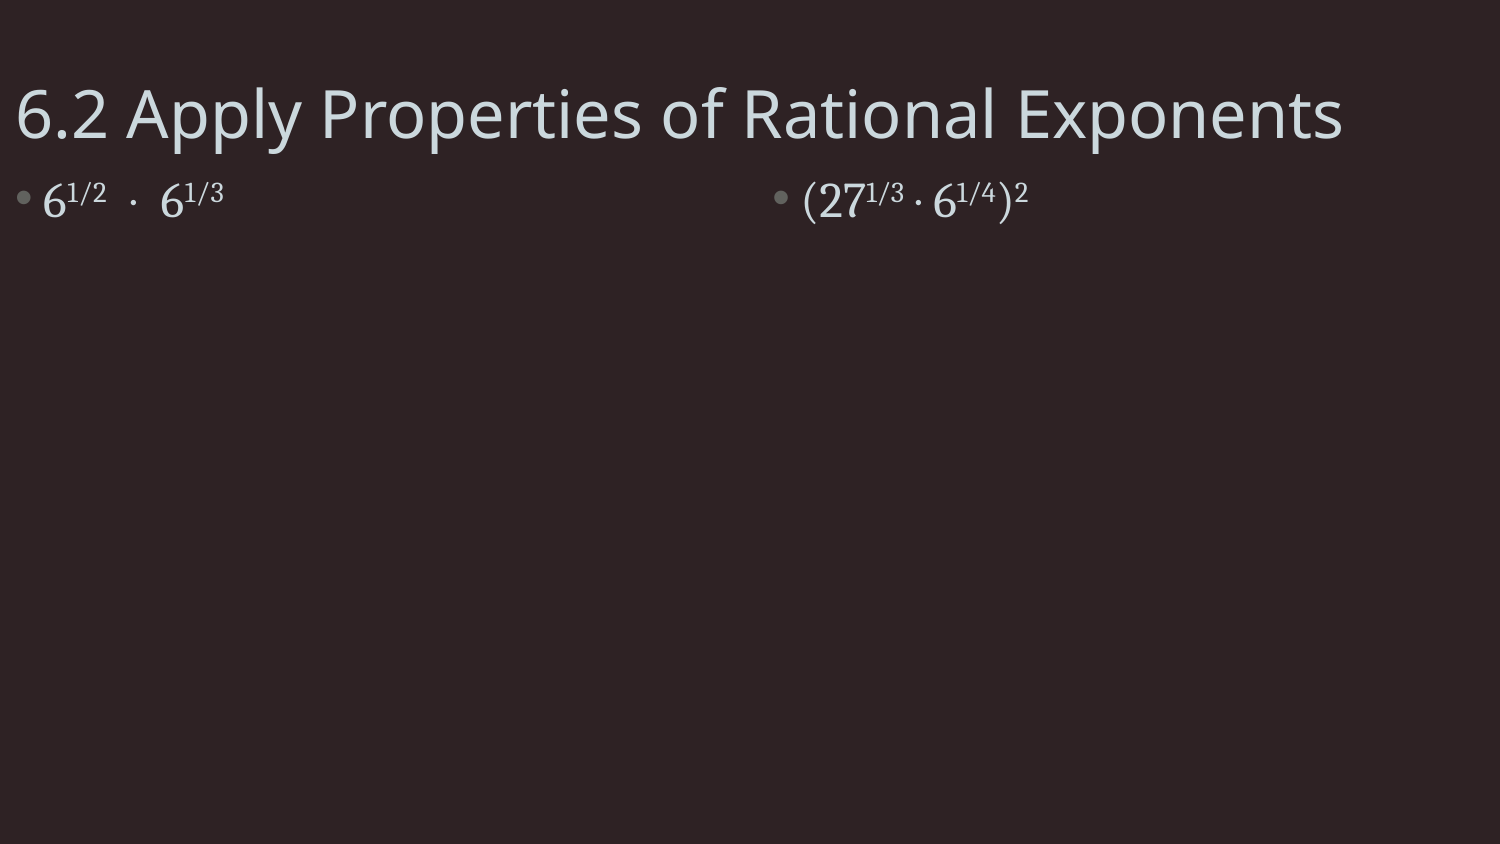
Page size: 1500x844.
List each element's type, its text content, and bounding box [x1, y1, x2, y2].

list (271/361/4)2 [757, 159, 1500, 768]
list 61/2  61/3 [0, 159, 743, 768]
title 6.2 Apply Properties of Rational Exponents [0, 28, 1500, 160]
